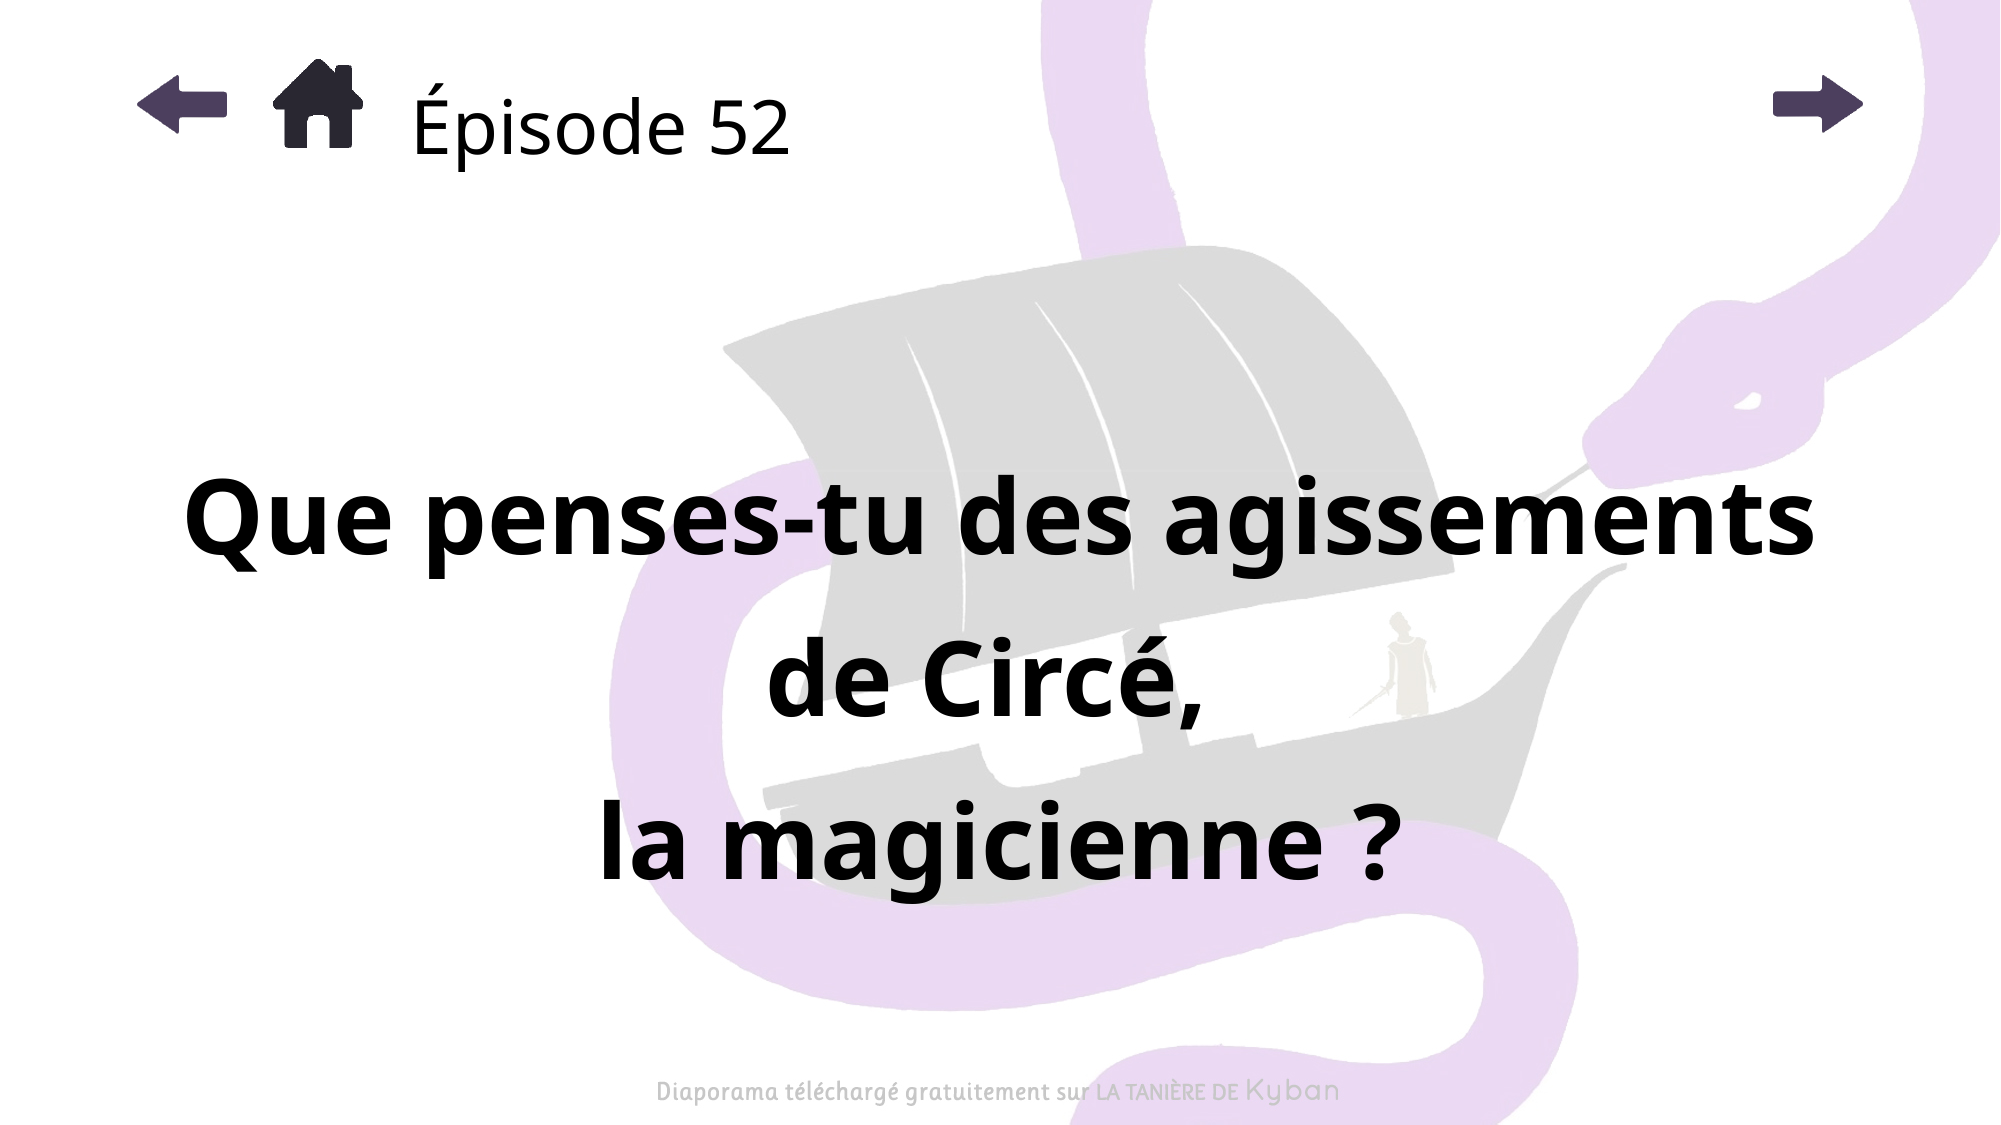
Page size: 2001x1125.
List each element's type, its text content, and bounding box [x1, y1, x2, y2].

list Que penses-tu des agissements de Circé, la magicienne ? [137, 299, 1863, 1014]
title Épisode 52 [395, 59, 1863, 202]
picture [0, 0, 2001, 1125]
